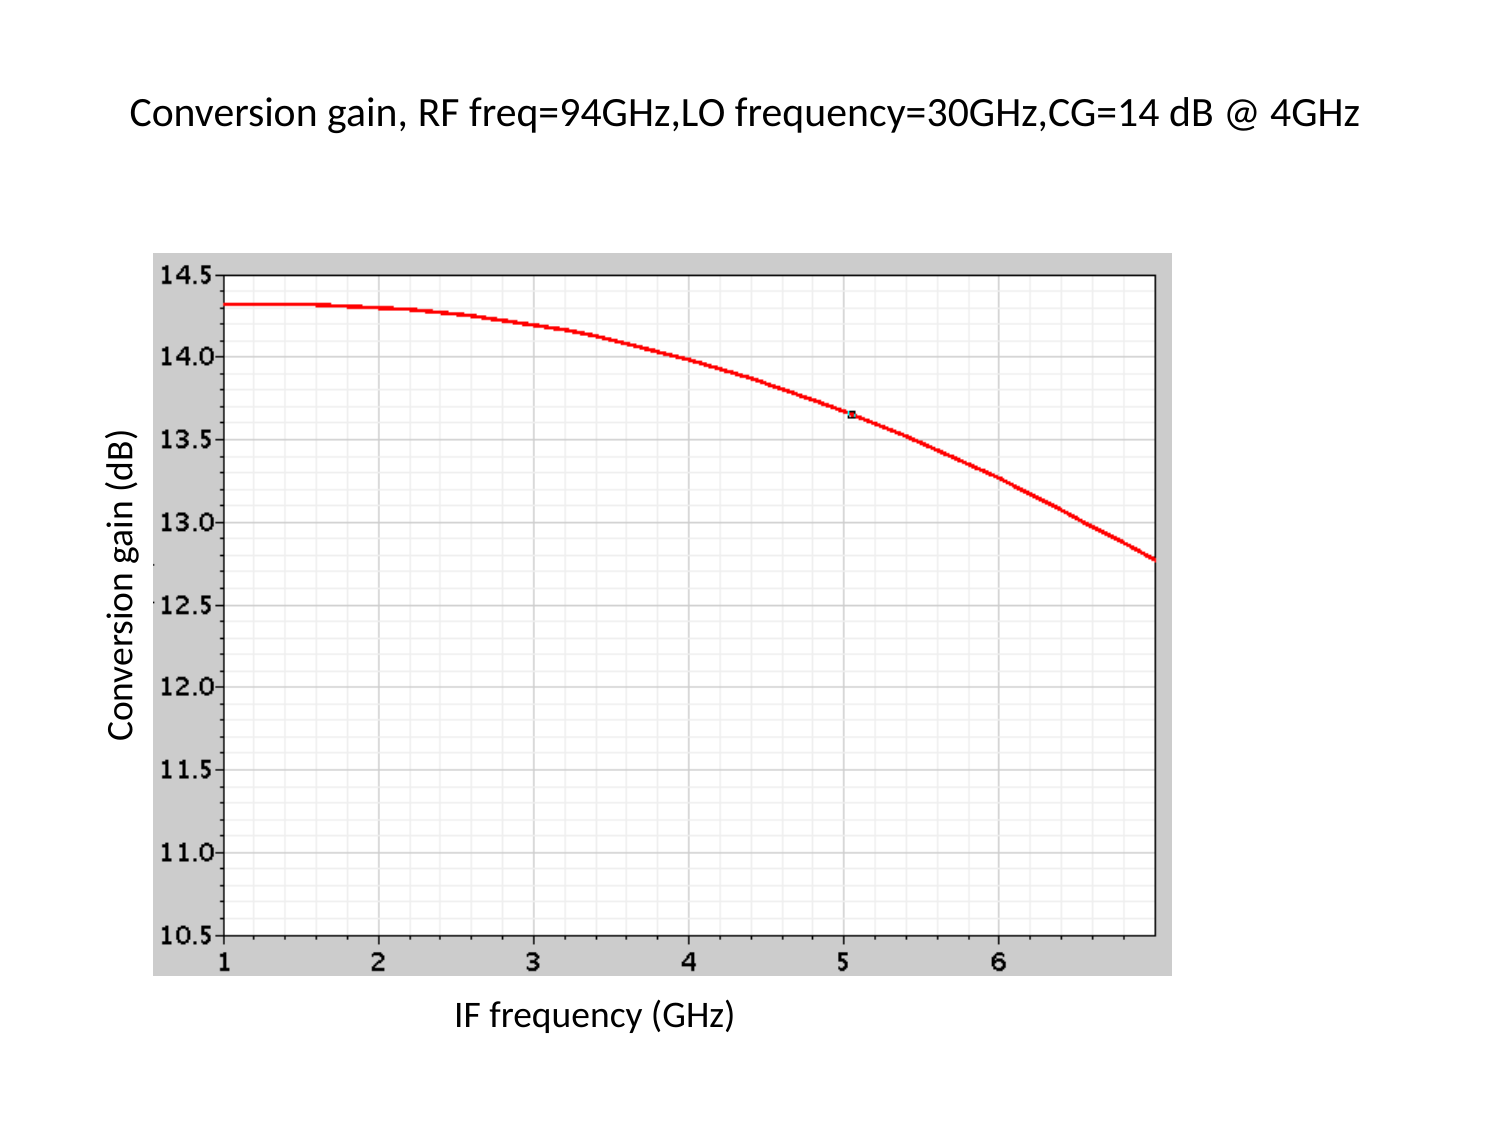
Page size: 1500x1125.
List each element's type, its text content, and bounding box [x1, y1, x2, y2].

picture [153, 252, 1172, 976]
title Conversion gain, RF freq=94GHz,LO frequency=30GHz,CG=14 dB @ 4GHz [75, 45, 1425, 175]
text_box IF frequency (GHz) [439, 985, 751, 1042]
text_box Conversion gain (dB) [87, 414, 148, 757]
